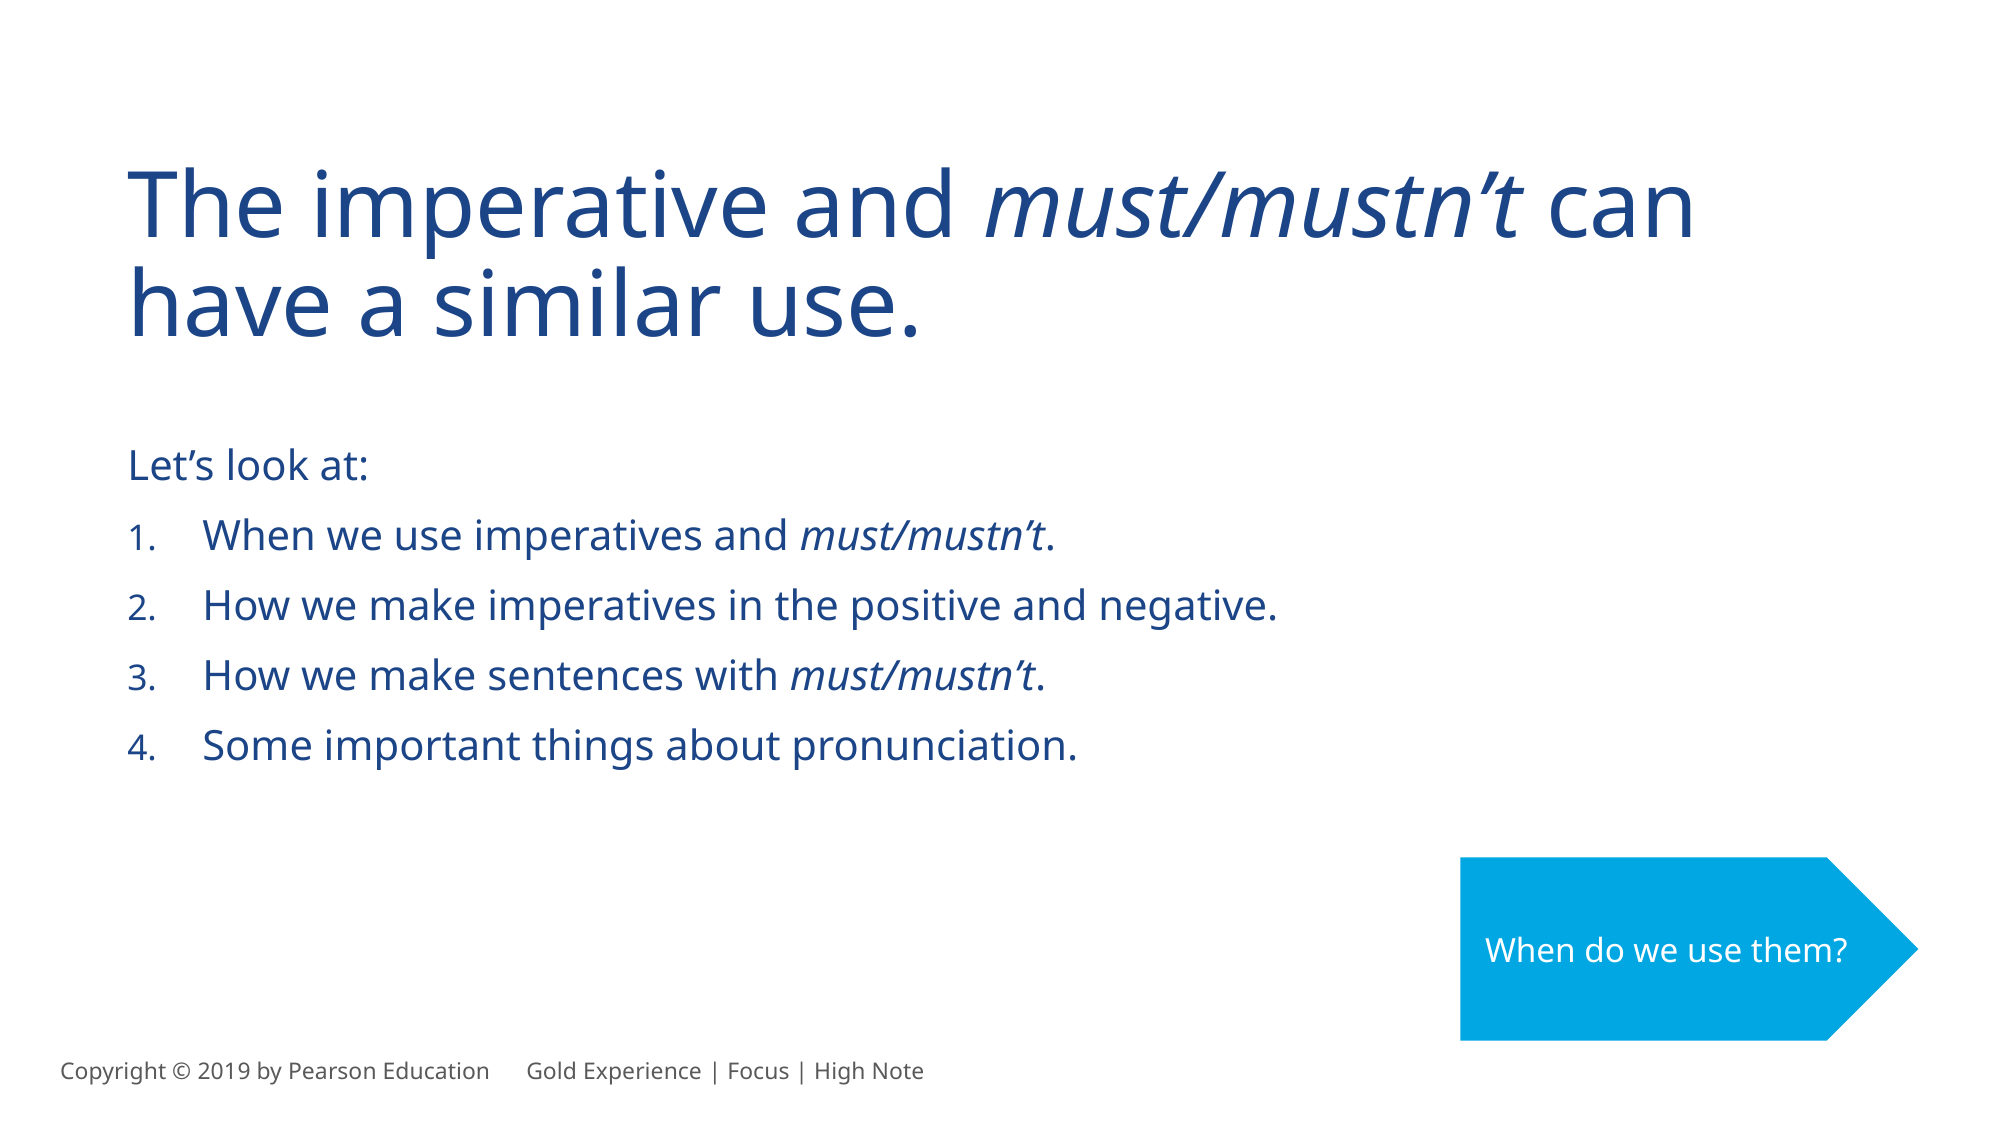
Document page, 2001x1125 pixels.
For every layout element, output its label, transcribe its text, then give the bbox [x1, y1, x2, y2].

footer Copyright © 2019 by Pearson Education Gold Experience | Focus | High Note [45, 1040, 1084, 1101]
text_box When do we use them? [1458, 855, 1921, 1043]
list Let’s look at: When we use imperatives and must/mustn’t. How we make imperatives in the positive and negative. How we make sentences with must/mustn’t. Some important things about pronunciation. [112, 437, 1763, 810]
title The imperative and must/mustn’t can have a similar use. [112, 125, 1763, 390]
